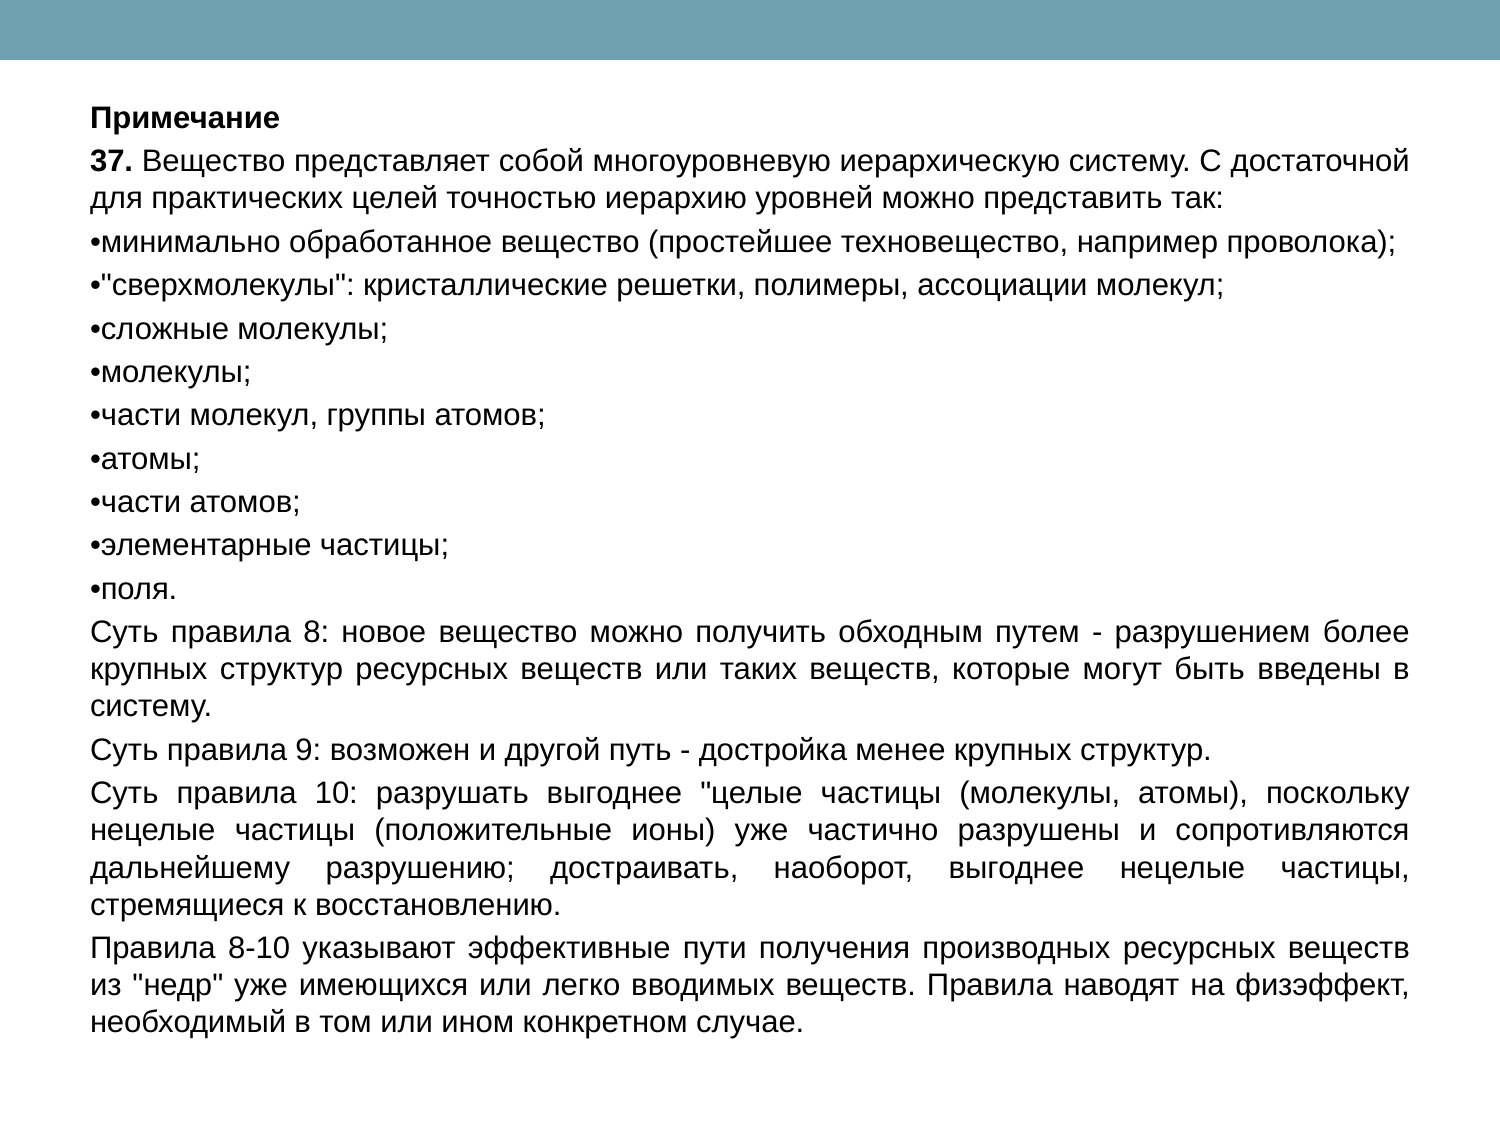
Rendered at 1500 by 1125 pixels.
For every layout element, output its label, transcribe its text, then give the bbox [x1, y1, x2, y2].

list Примечание 37. Вещество представляет собой многоуровневую иерархическую систему. С достаточной для практических целей точностью иерархию уровней можно представить так: •минимально обработанное вещество (простейшее техновещество, например проволока); •"сверхмолекулы": кристаллические решетки, полимеры, ассоциации молекул; •сложные молекулы; •молекулы; •части молекул, группы атомов; •атомы; •части атомов; •элементарные частицы; •поля. Суть правила 8: новое вещество можно получить обходным путем - разрушением более крупных структур ресурсных веществ или таких веществ, которые могут быть введены в систему. Суть правила 9: возможен и другой путь - достройка менее крупных структур. Суть правила 10: разрушать выгоднее "целые частицы (молекулы, атомы), поскольку нецелые частицы (положительные ионы) уже частично разрушены и сопротивляются дальнейшему разрушению; достраивать, наоборот, выгоднее нецелые частицы, стремящиеся к восстановлению. Правила 8-10 указывают эффективные пути получения производных ресурсных веществ из "недр" уже имеющихся или легко вводимых веществ. Правила наводят на физэффект, необходимый в том или ином конкретном случае. [75, 90, 1425, 1063]
